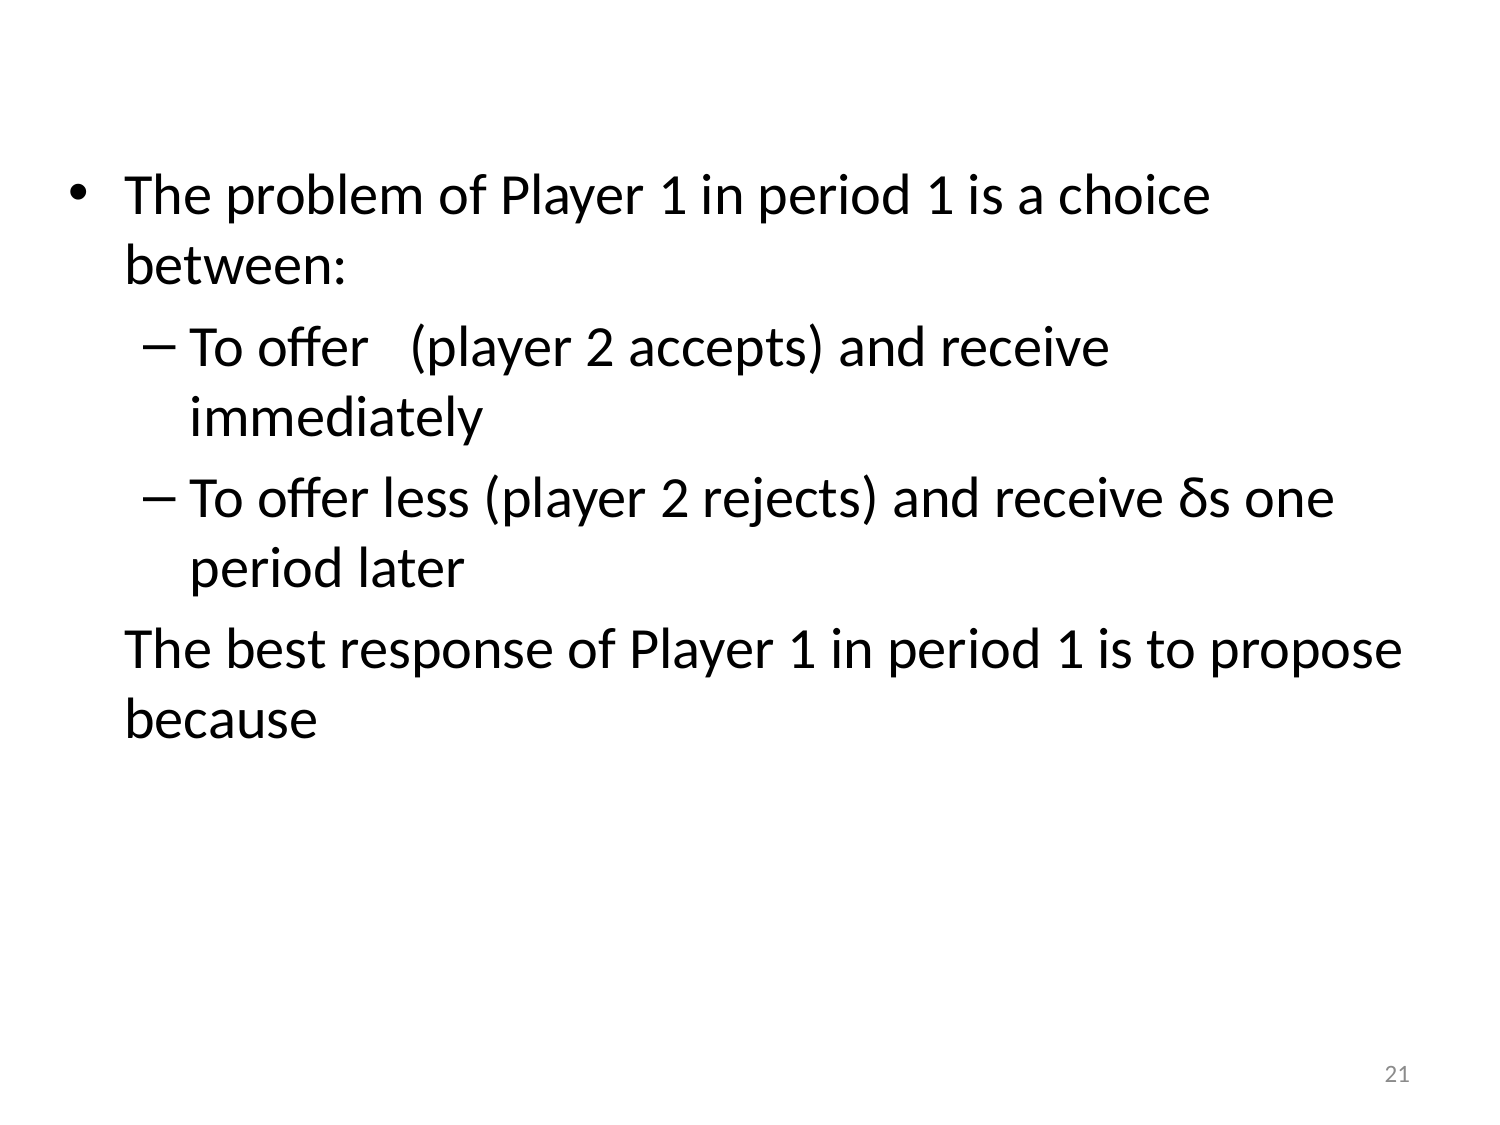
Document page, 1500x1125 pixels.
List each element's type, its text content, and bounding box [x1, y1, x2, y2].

slide_number 21 [1074, 1042, 1425, 1103]
